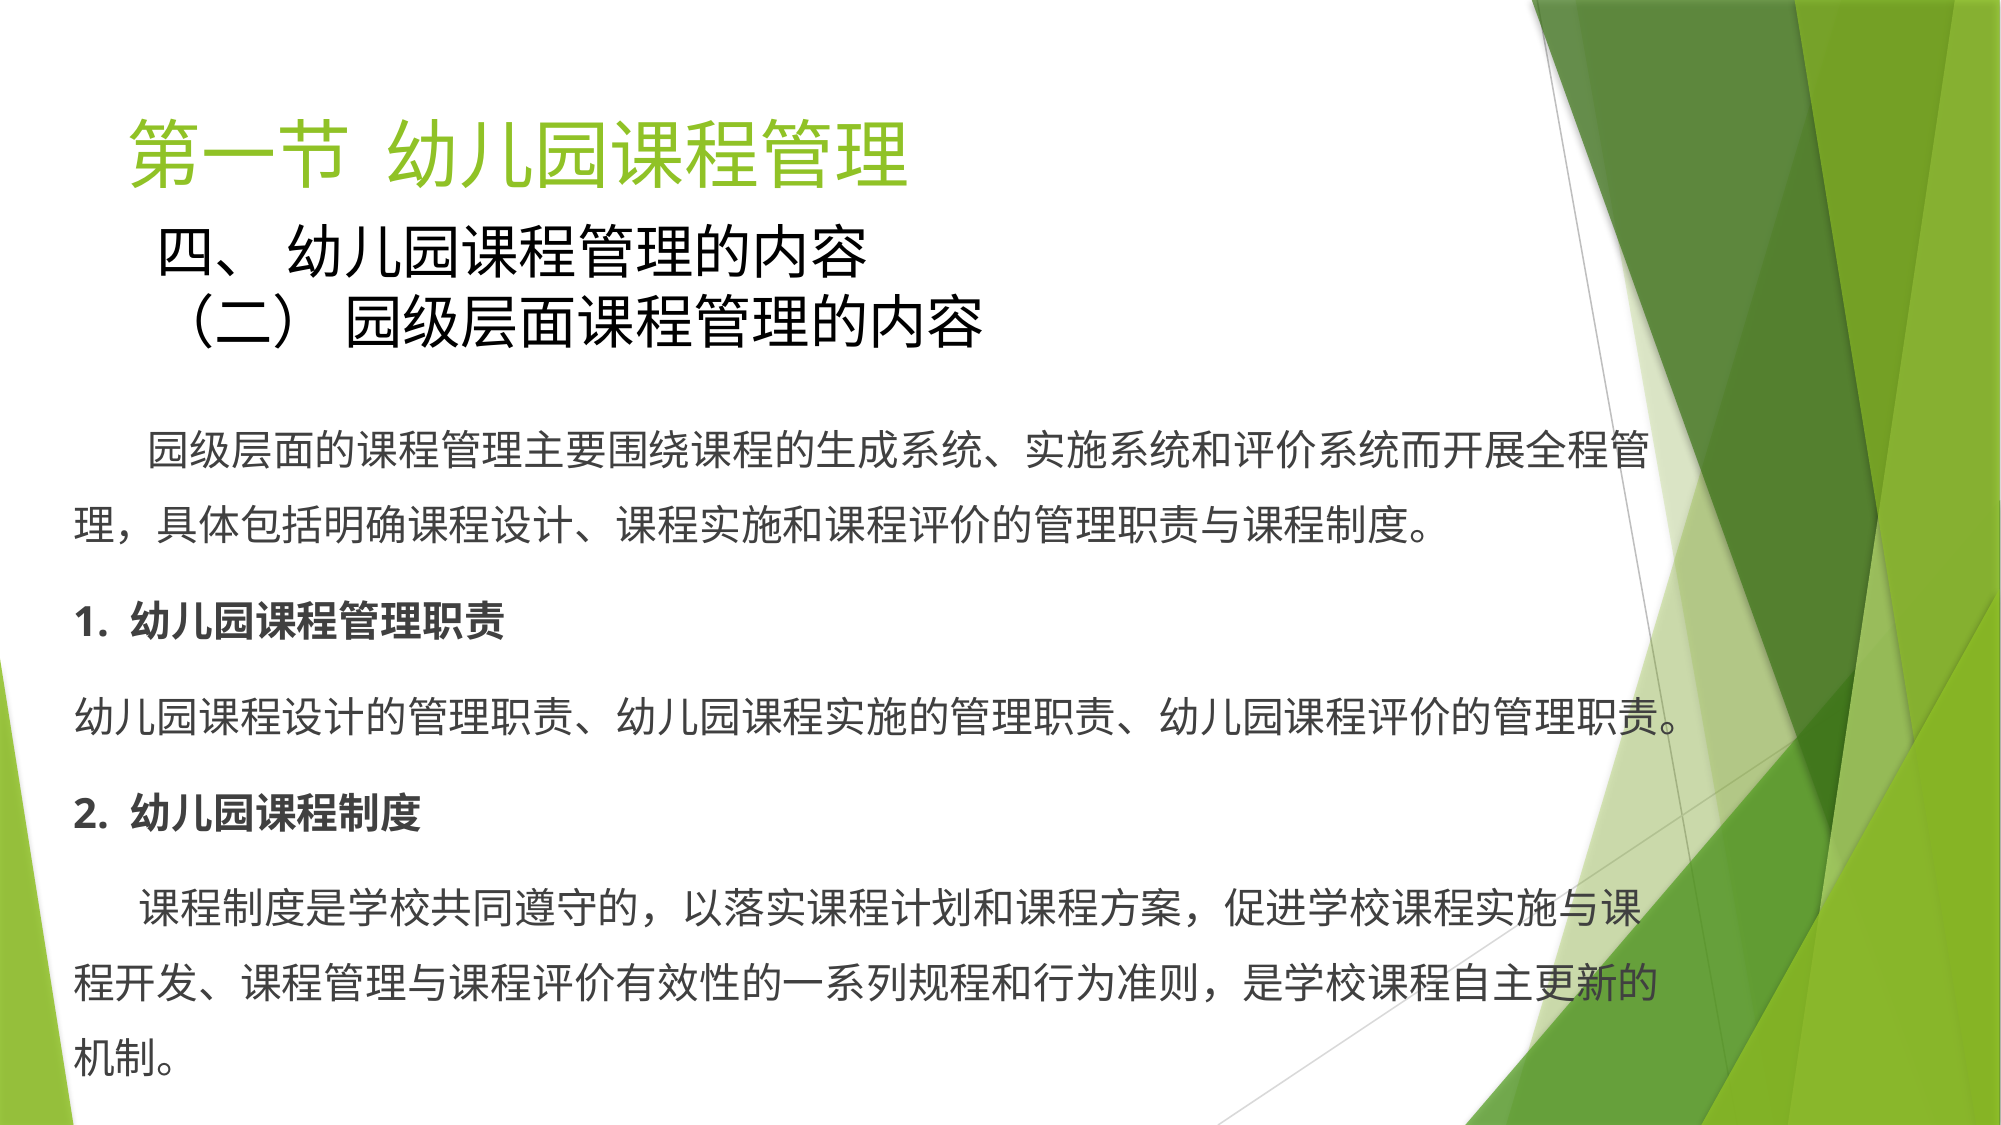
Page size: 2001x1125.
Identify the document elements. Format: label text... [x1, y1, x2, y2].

list 园级层面的课程管理主要围绕课程的生成系统、实施系统和评价系统而开展全程管理，具体包括明确课程设计、课程实施和课程评价的管理职责与课程制度。 1. 幼儿园课程管理职责 幼儿园课程设计的管理职责、幼儿园课程实施的管理职责、幼儿园课程评价的管理职责。 2. 幼儿园课程制度 课程制度是学校共同遵守的，以落实课程计划和课程方案，促进学校课程实施与课程开发、课程管理与课程评价有效性的一系列规程和行为准则，是学校课程自主更新的机制。 [58, 391, 1690, 1103]
title 第一节 幼儿园课程管理 [111, 99, 1522, 317]
text_box 四、 幼儿园课程管理的内容 （二） 园级层面课程管理的内容 [141, 208, 1451, 363]
